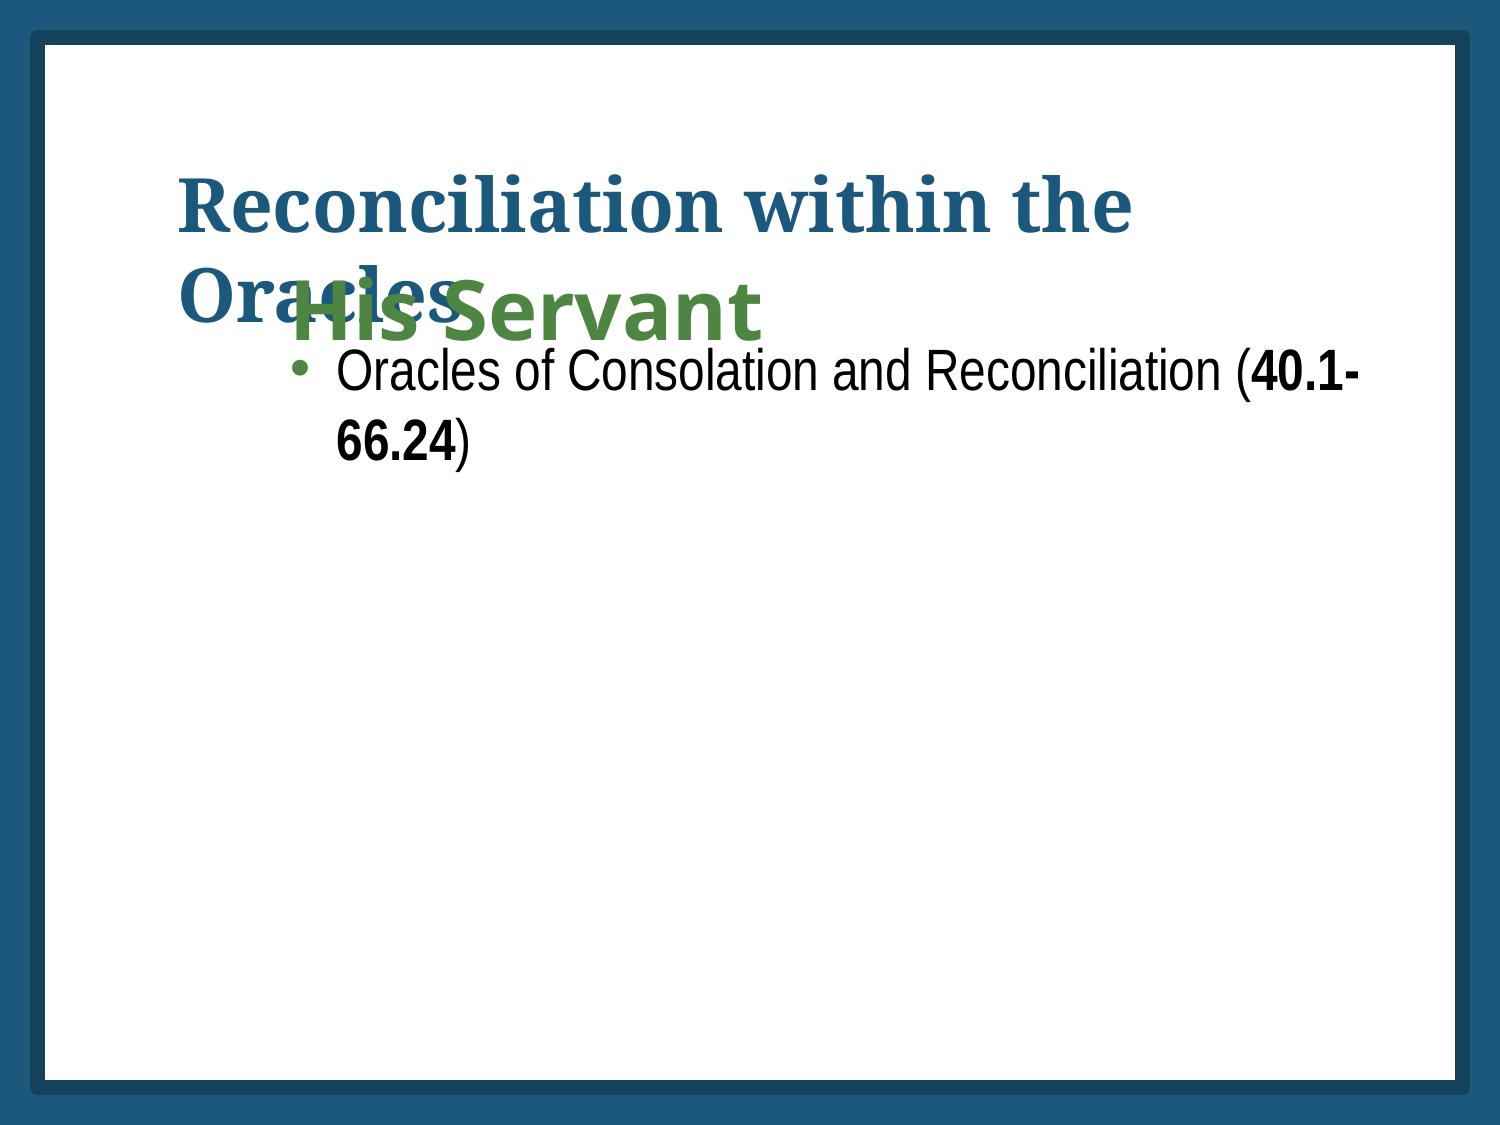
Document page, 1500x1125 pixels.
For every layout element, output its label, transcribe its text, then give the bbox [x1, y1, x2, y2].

text_box His Servant [274, 249, 788, 324]
text_box [35, 35, 1464, 1089]
text_box Oracles of Consolation and Reconciliation (40.1-66.24) [274, 324, 1388, 480]
text_box Reconciliation within the Oracles [162, 149, 1388, 345]
